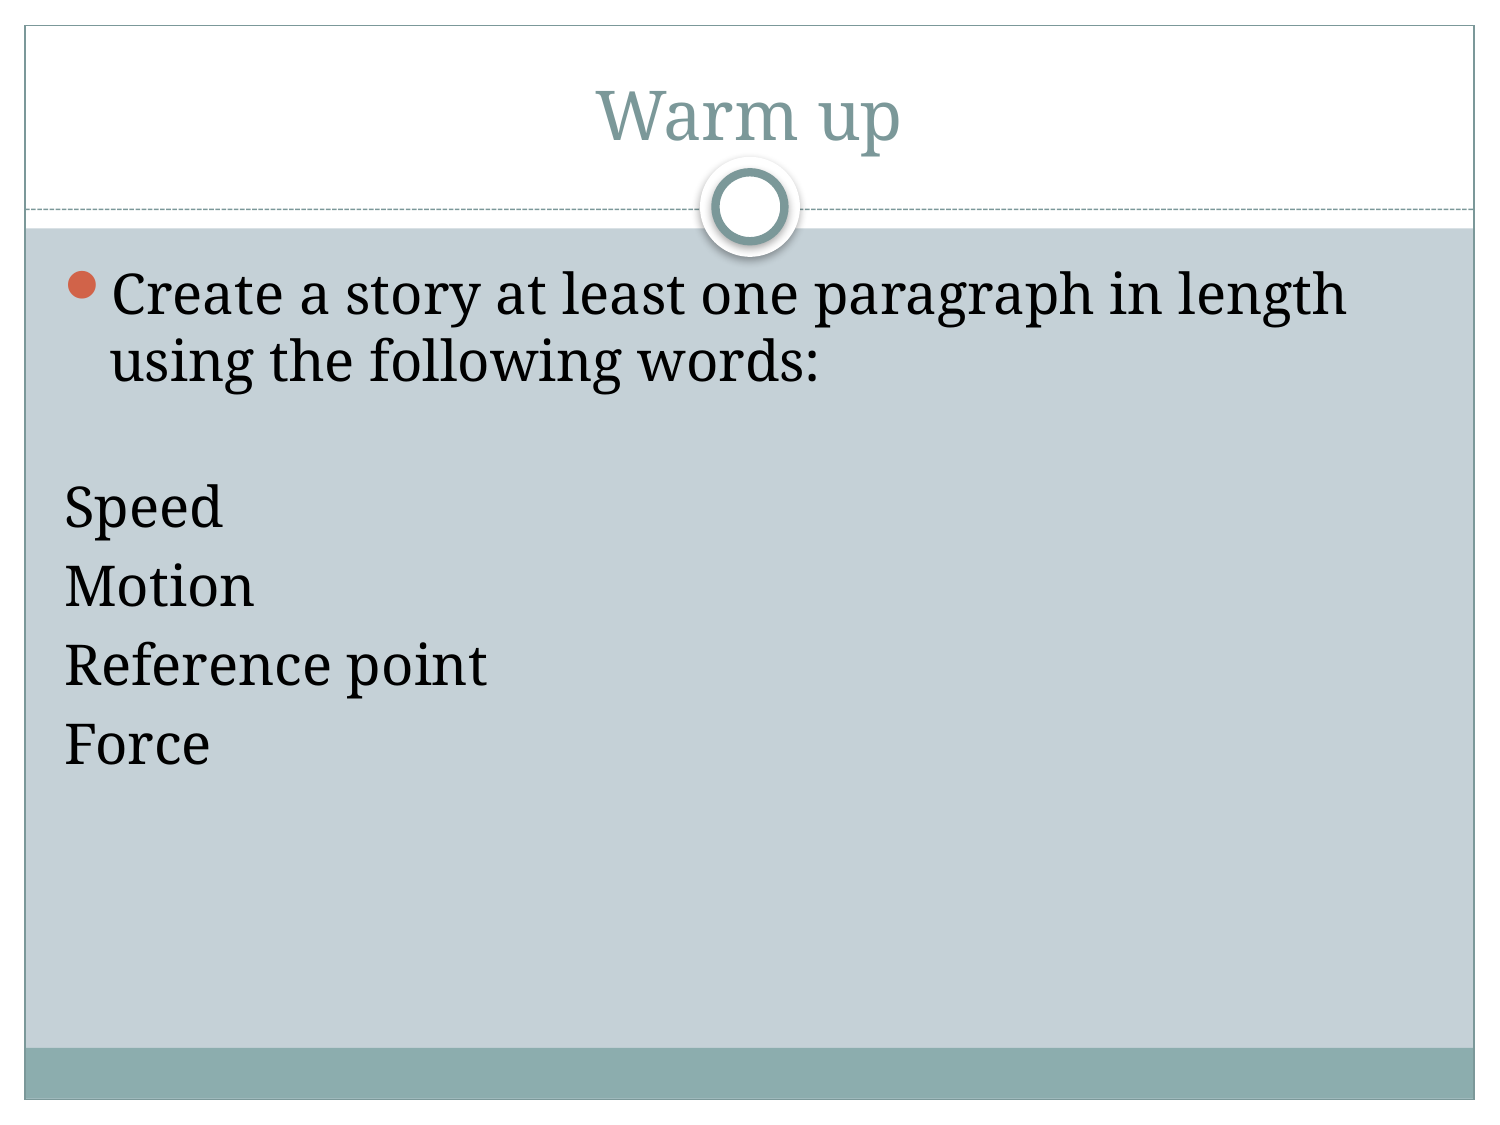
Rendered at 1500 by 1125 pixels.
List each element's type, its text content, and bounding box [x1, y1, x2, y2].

list Create a story at least one paragraph in length using the following words: Speed Motion Reference point Force [49, 250, 1445, 1001]
title Warm up [49, 37, 1450, 162]
